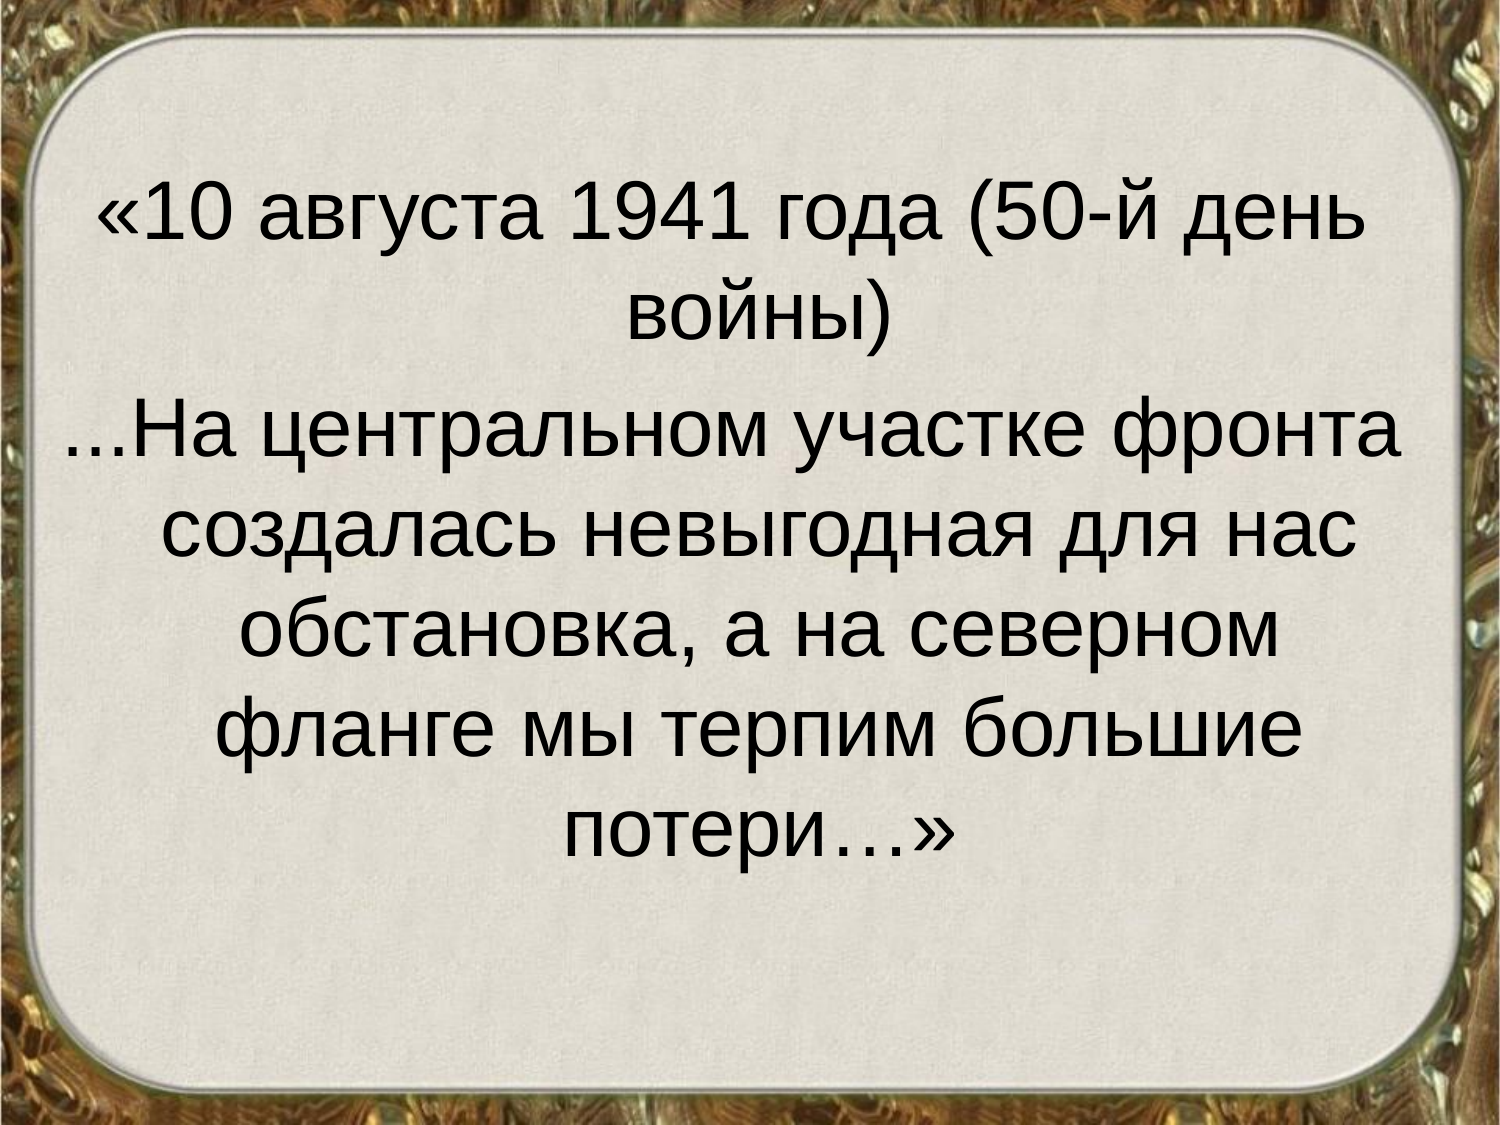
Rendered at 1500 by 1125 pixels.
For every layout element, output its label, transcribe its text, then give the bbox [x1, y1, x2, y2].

picture [0, 0, 1500, 1125]
list «10 августа 1941 года (50-й день войны) ...На центральном участке фронта создалась невыгодная для нас обстановка, а на северном фланге мы терпим большие потери…» [41, 148, 1424, 1125]
